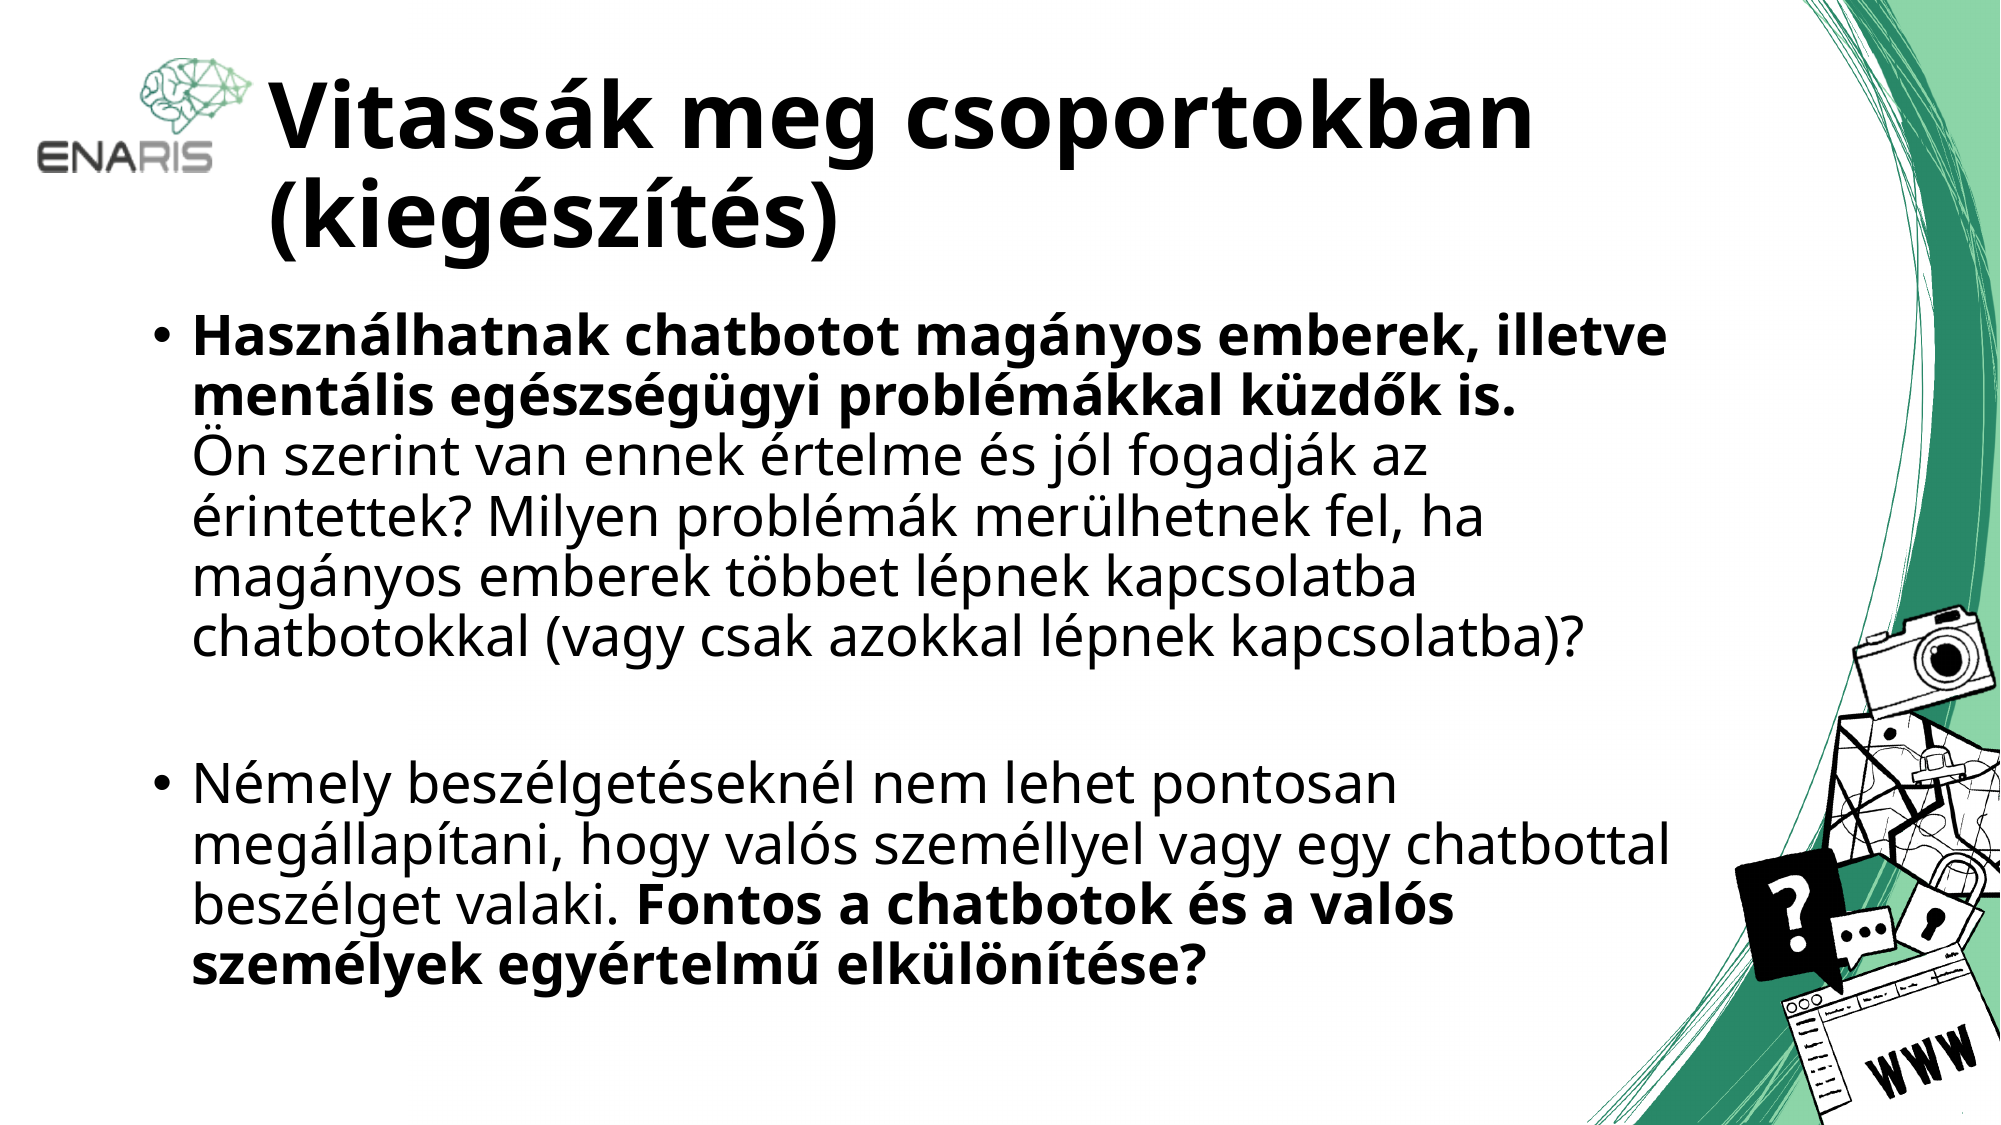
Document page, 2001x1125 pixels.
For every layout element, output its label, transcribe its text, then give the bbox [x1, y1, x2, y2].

title Vitassák meg csoportokban (kiegészítés) [253, 59, 1863, 278]
picture [408, 0, 2000, 1125]
list Használhatnak chatbotot magányos emberek, illetve mentális egészségügyi problémákkal küzdők is. Ön szerint van ennek értelme és jól fogadják az érintettek? Milyen problémák merülhetnek fel, ha magányos emberek többet lépnek kapcsolatba chatbotokkal (vagy csak azokkal lépnek kapcsolatba)? Némely beszélgetéseknél nem lehet pontosan megállapítani, hogy valós személlyel vagy egy chatbottal beszélget valaki. Fontos a chatbotok és a valós személyek egyértelmű elkülönítése? [137, 299, 1728, 1014]
picture [37, 58, 254, 173]
